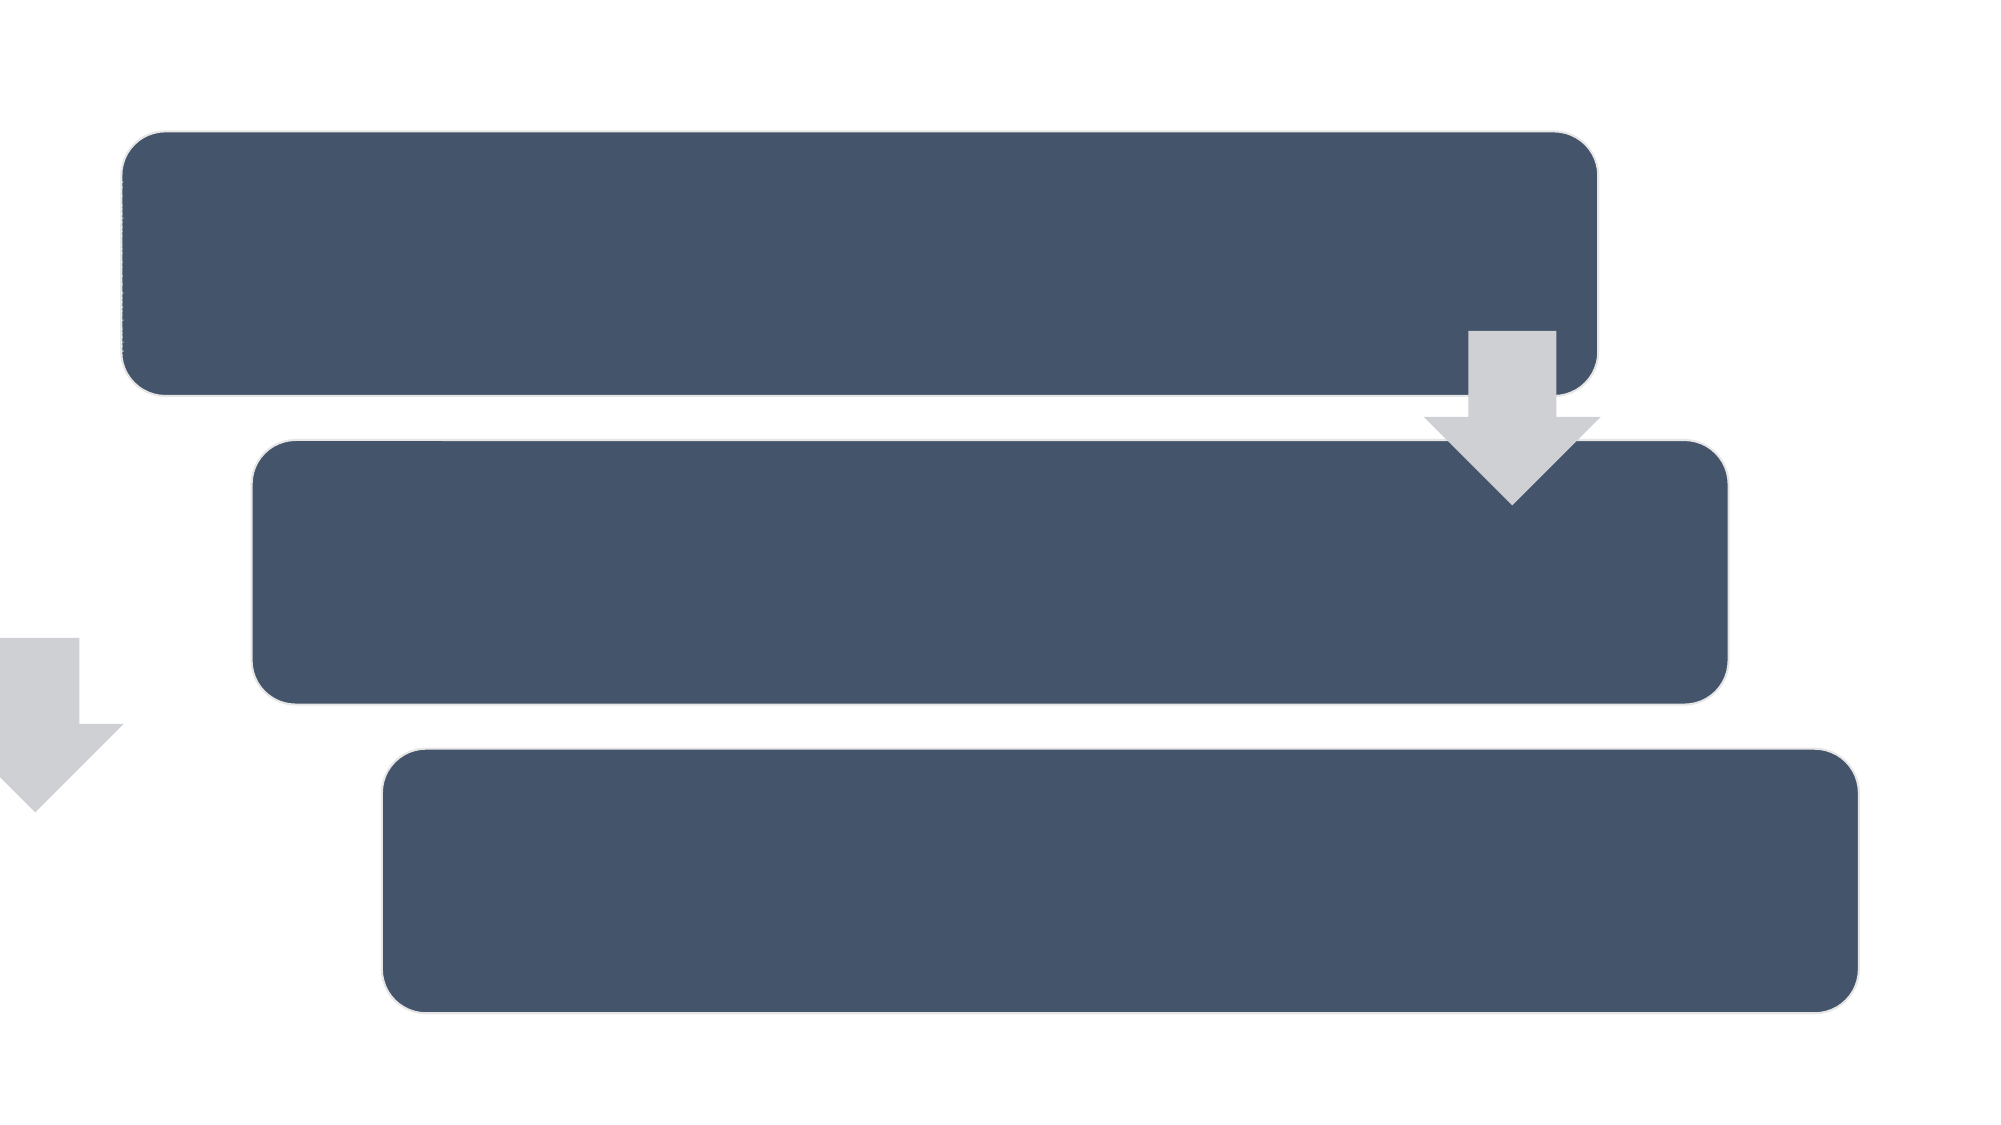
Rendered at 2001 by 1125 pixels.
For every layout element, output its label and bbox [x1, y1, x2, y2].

list [121, 131, 1859, 1014]
